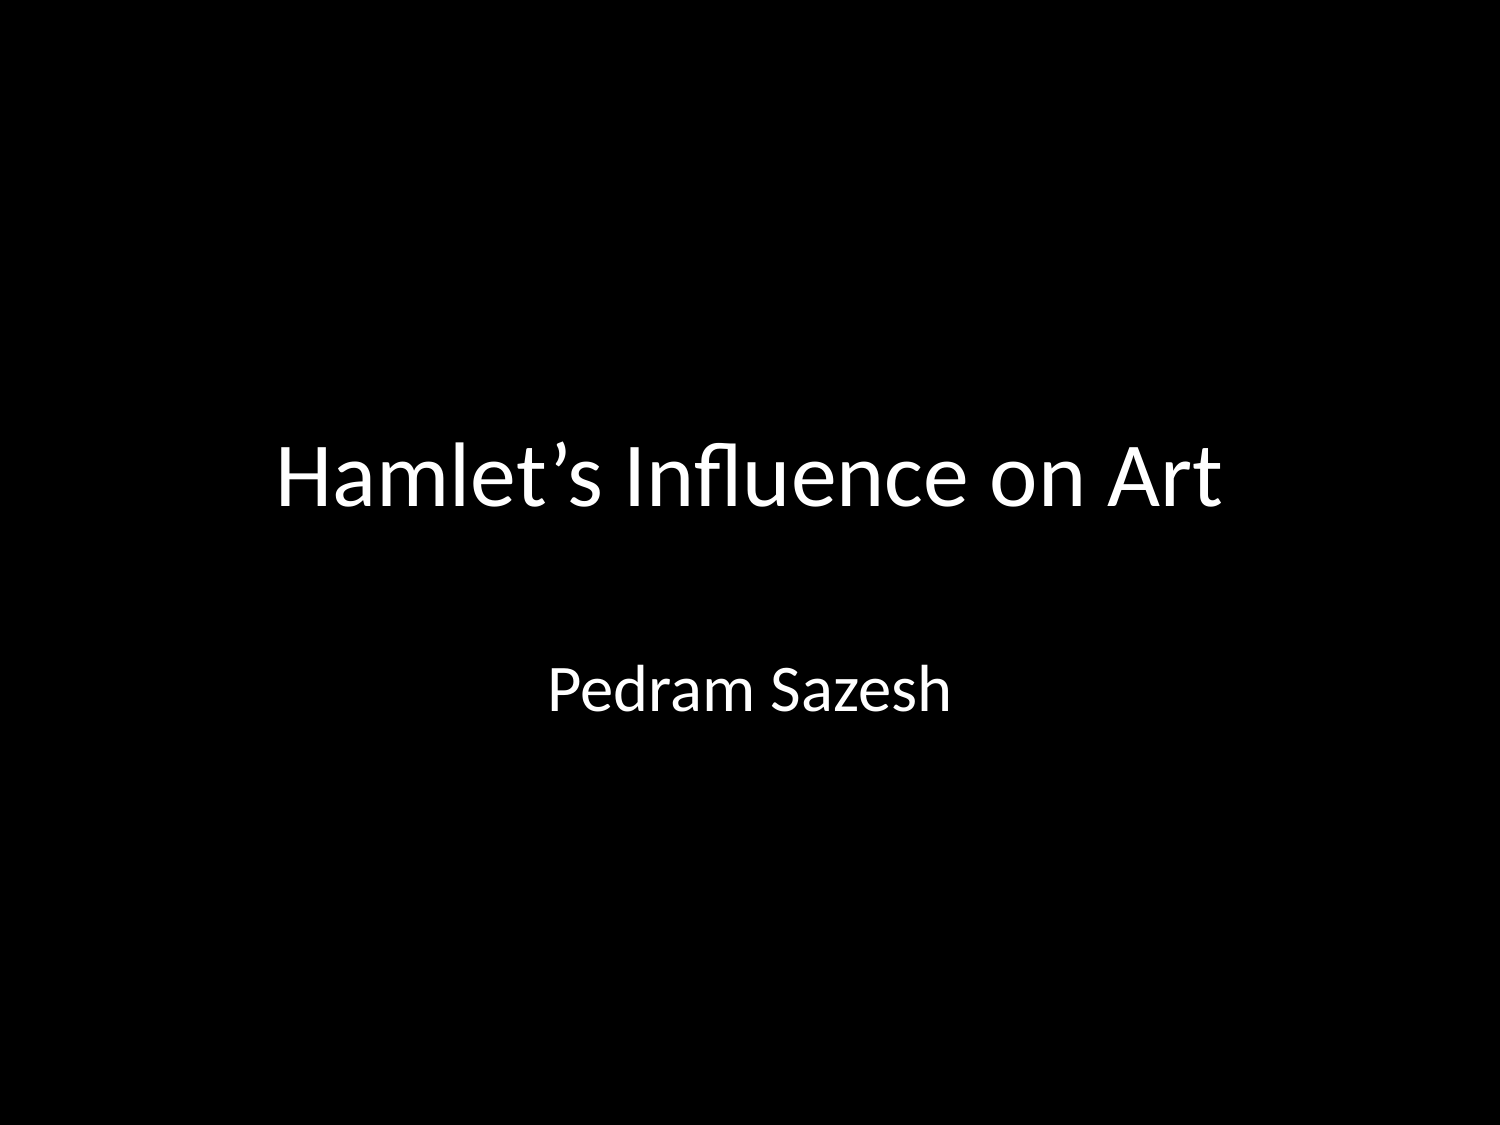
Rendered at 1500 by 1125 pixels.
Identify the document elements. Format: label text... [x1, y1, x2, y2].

title Hamlet’s Influence on Art [112, 349, 1388, 591]
subtitle Pedram Sazesh [224, 637, 1276, 926]
